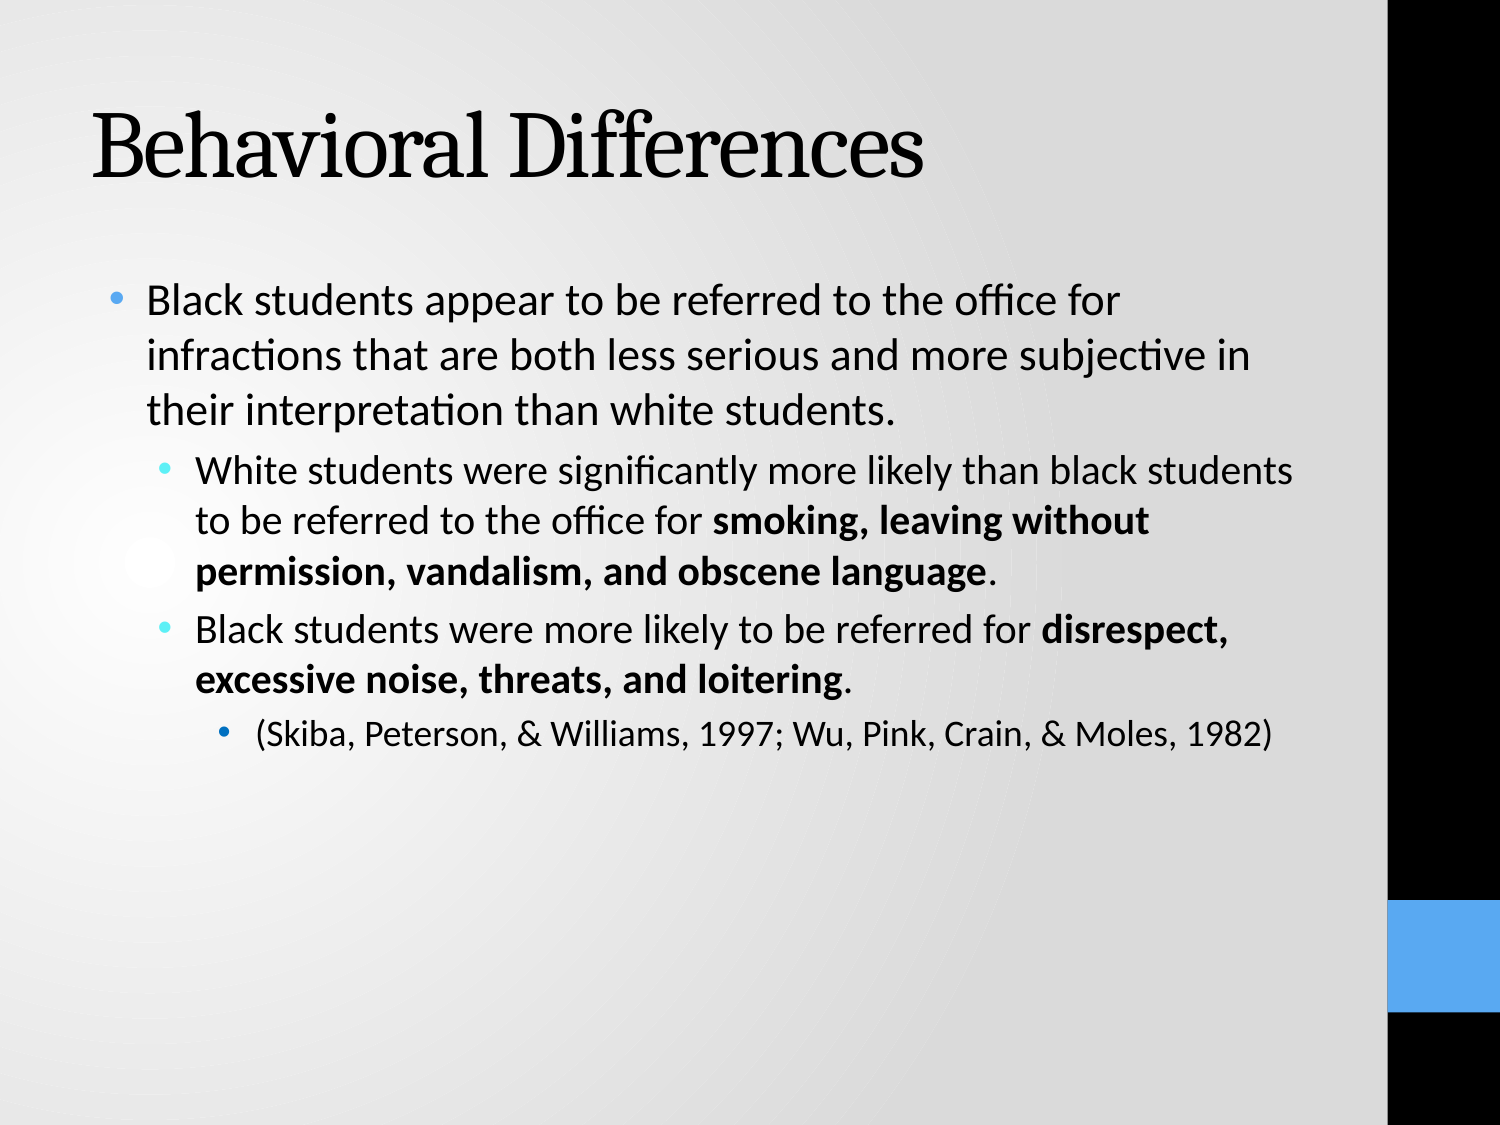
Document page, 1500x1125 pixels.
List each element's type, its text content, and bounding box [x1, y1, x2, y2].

list Black students appear to be referred to the office for infractions that are both less serious and more subjective in their interpretation than white students. White students were significantly more likely than black students to be referred to the office for smoking, leaving without permission, vandalism, and obscene language. Black students were more likely to be referred for disrespect, excessive noise, threats, and loitering. (Skiba, Peterson, & Williams, 1997; Wu, Pink, Crain, & Moles, 1982) [75, 262, 1325, 1050]
title Behavioral Differences [75, 45, 1325, 233]
